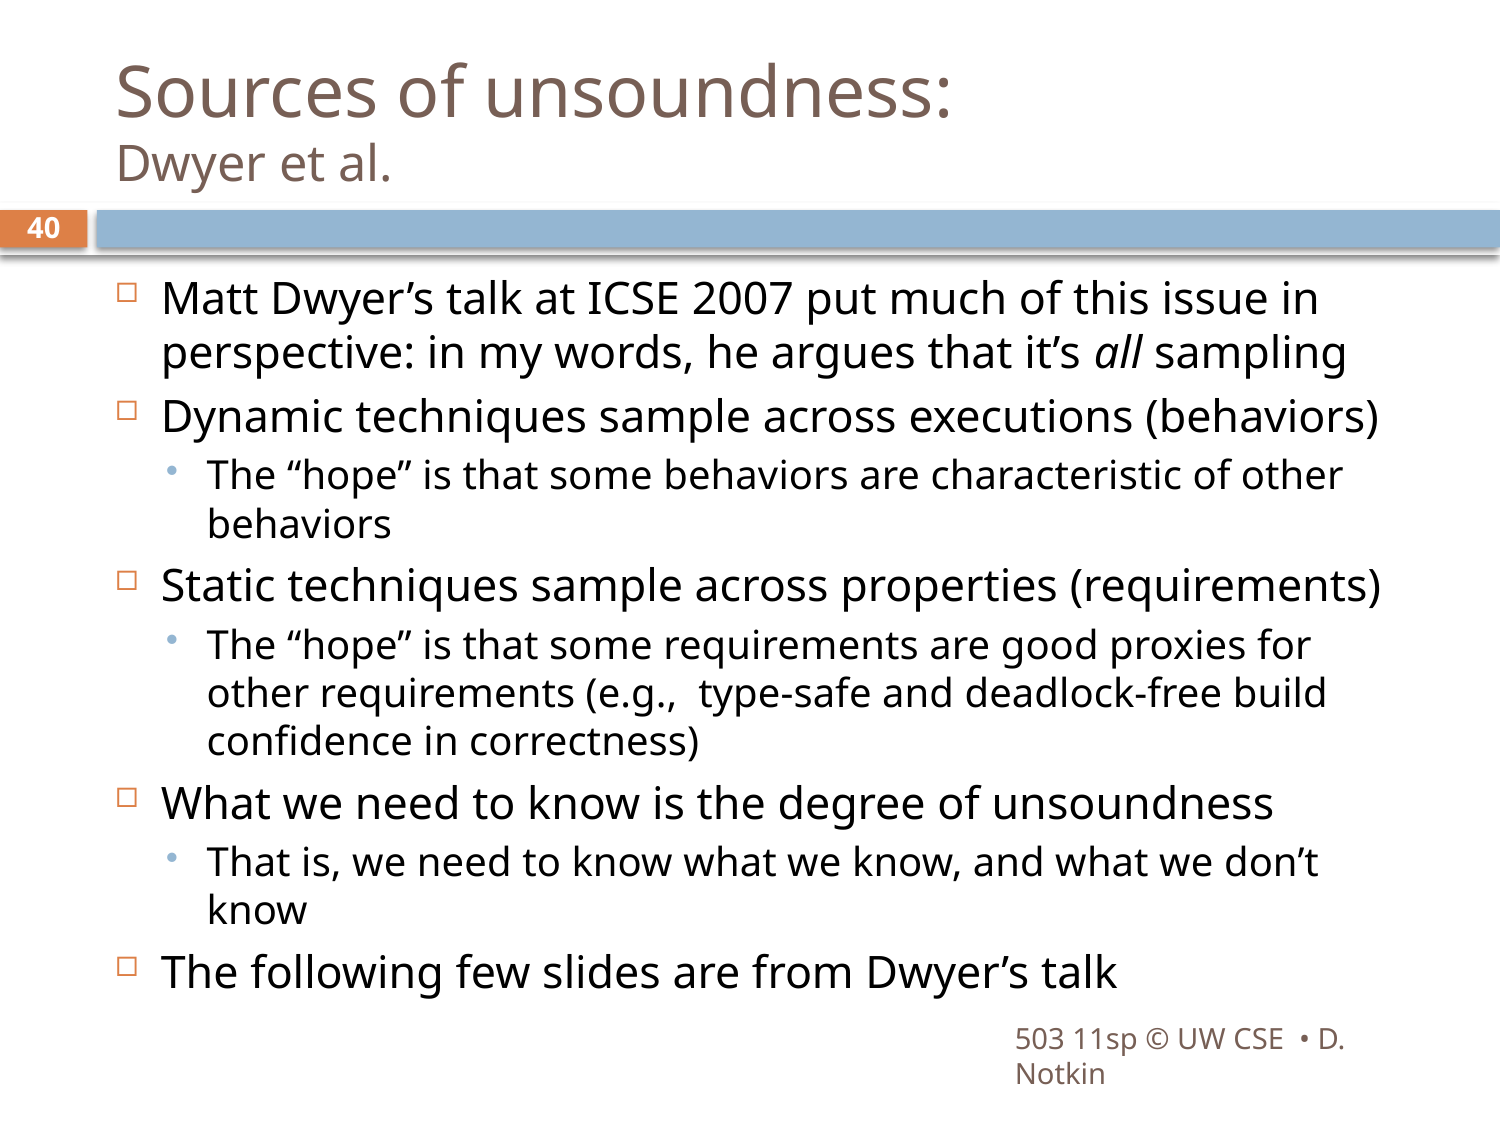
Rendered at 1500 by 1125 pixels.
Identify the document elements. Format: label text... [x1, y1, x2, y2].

slide_number 40 [0, 208, 88, 249]
slide_number 503 11sp © UW CSE • D. Notkin [999, 1025, 1438, 1085]
list Matt Dwyer’s talk at ICSE 2007 put much of this issue in perspective: in my words, he argues that it’s all sampling Dynamic techniques sample across executions (behaviors) The “hope” is that some behaviors are characteristic of other behaviors Static techniques sample across properties (requirements) The “hope” is that some requirements are good proxies for other requirements (e.g., type-safe and deadlock-free build confidence in correctness) What we need to know is the degree of unsoundness That is, we need to know what we know, and what we don’t know The following few slides are from Dwyer’s talk [100, 262, 1438, 1005]
title Sources of unsoundness: Dwyer et al. [100, 37, 1438, 200]
